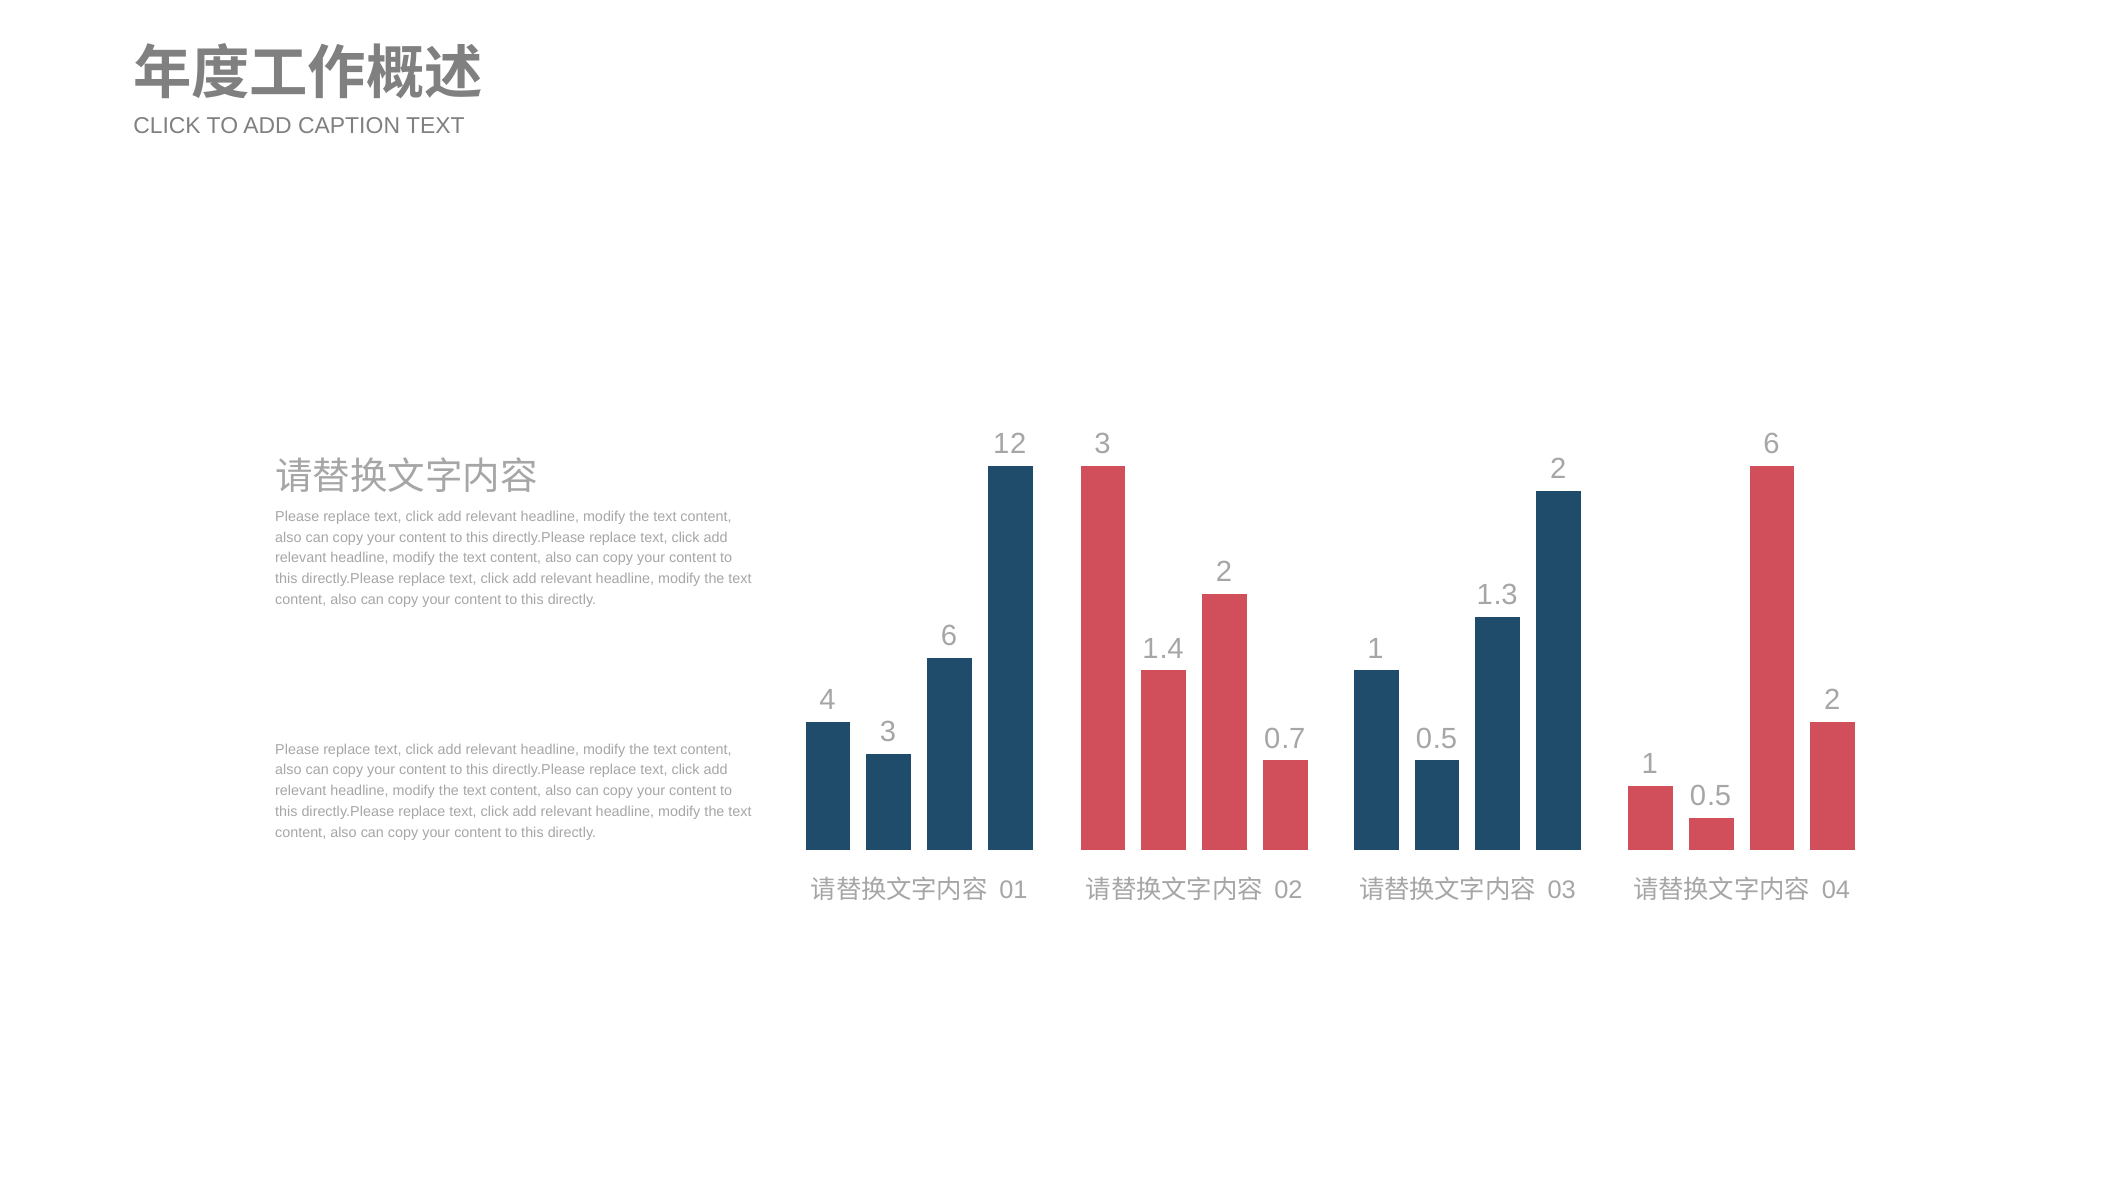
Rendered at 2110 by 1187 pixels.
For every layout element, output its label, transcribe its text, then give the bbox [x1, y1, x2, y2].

text_box 请替换文字内容 01 [810, 867, 1028, 905]
text_box 年度工作概述 [133, 35, 513, 106]
text_box CLICK TO ADD CAPTION TEXT [133, 110, 513, 138]
chart [1340, 392, 1594, 860]
text_box 请替换文字内容 02 [1085, 867, 1303, 905]
chart [1067, 392, 1321, 860]
chart [792, 392, 1046, 860]
chart [1614, 392, 1869, 860]
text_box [275, 443, 758, 842]
text_box 请替换文字内容 03 [1359, 867, 1576, 905]
text_box 请替换文字内容 04 [1633, 867, 1850, 905]
